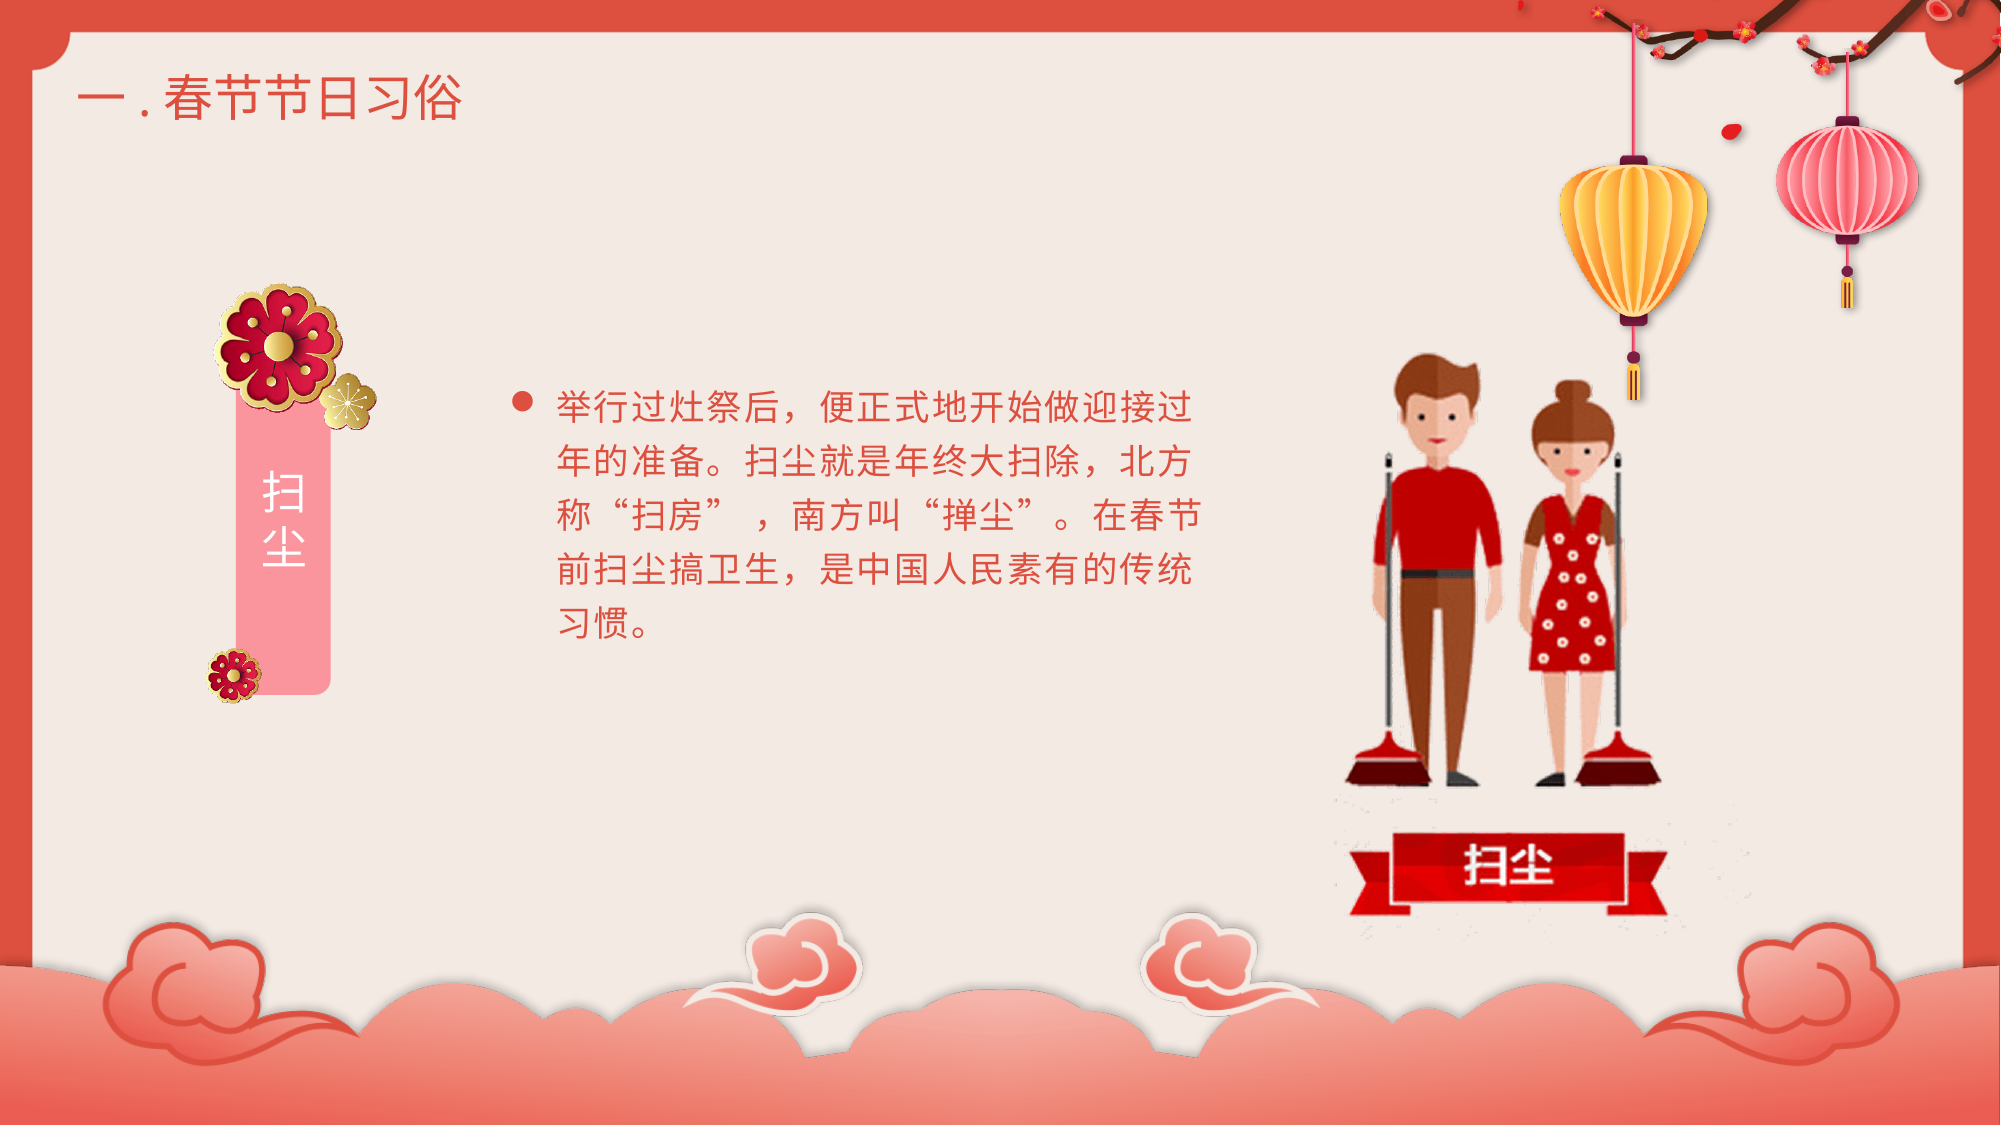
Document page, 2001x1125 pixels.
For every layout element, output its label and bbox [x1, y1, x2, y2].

text_box [235, 460, 331, 695]
picture [0, 0, 2001, 1125]
